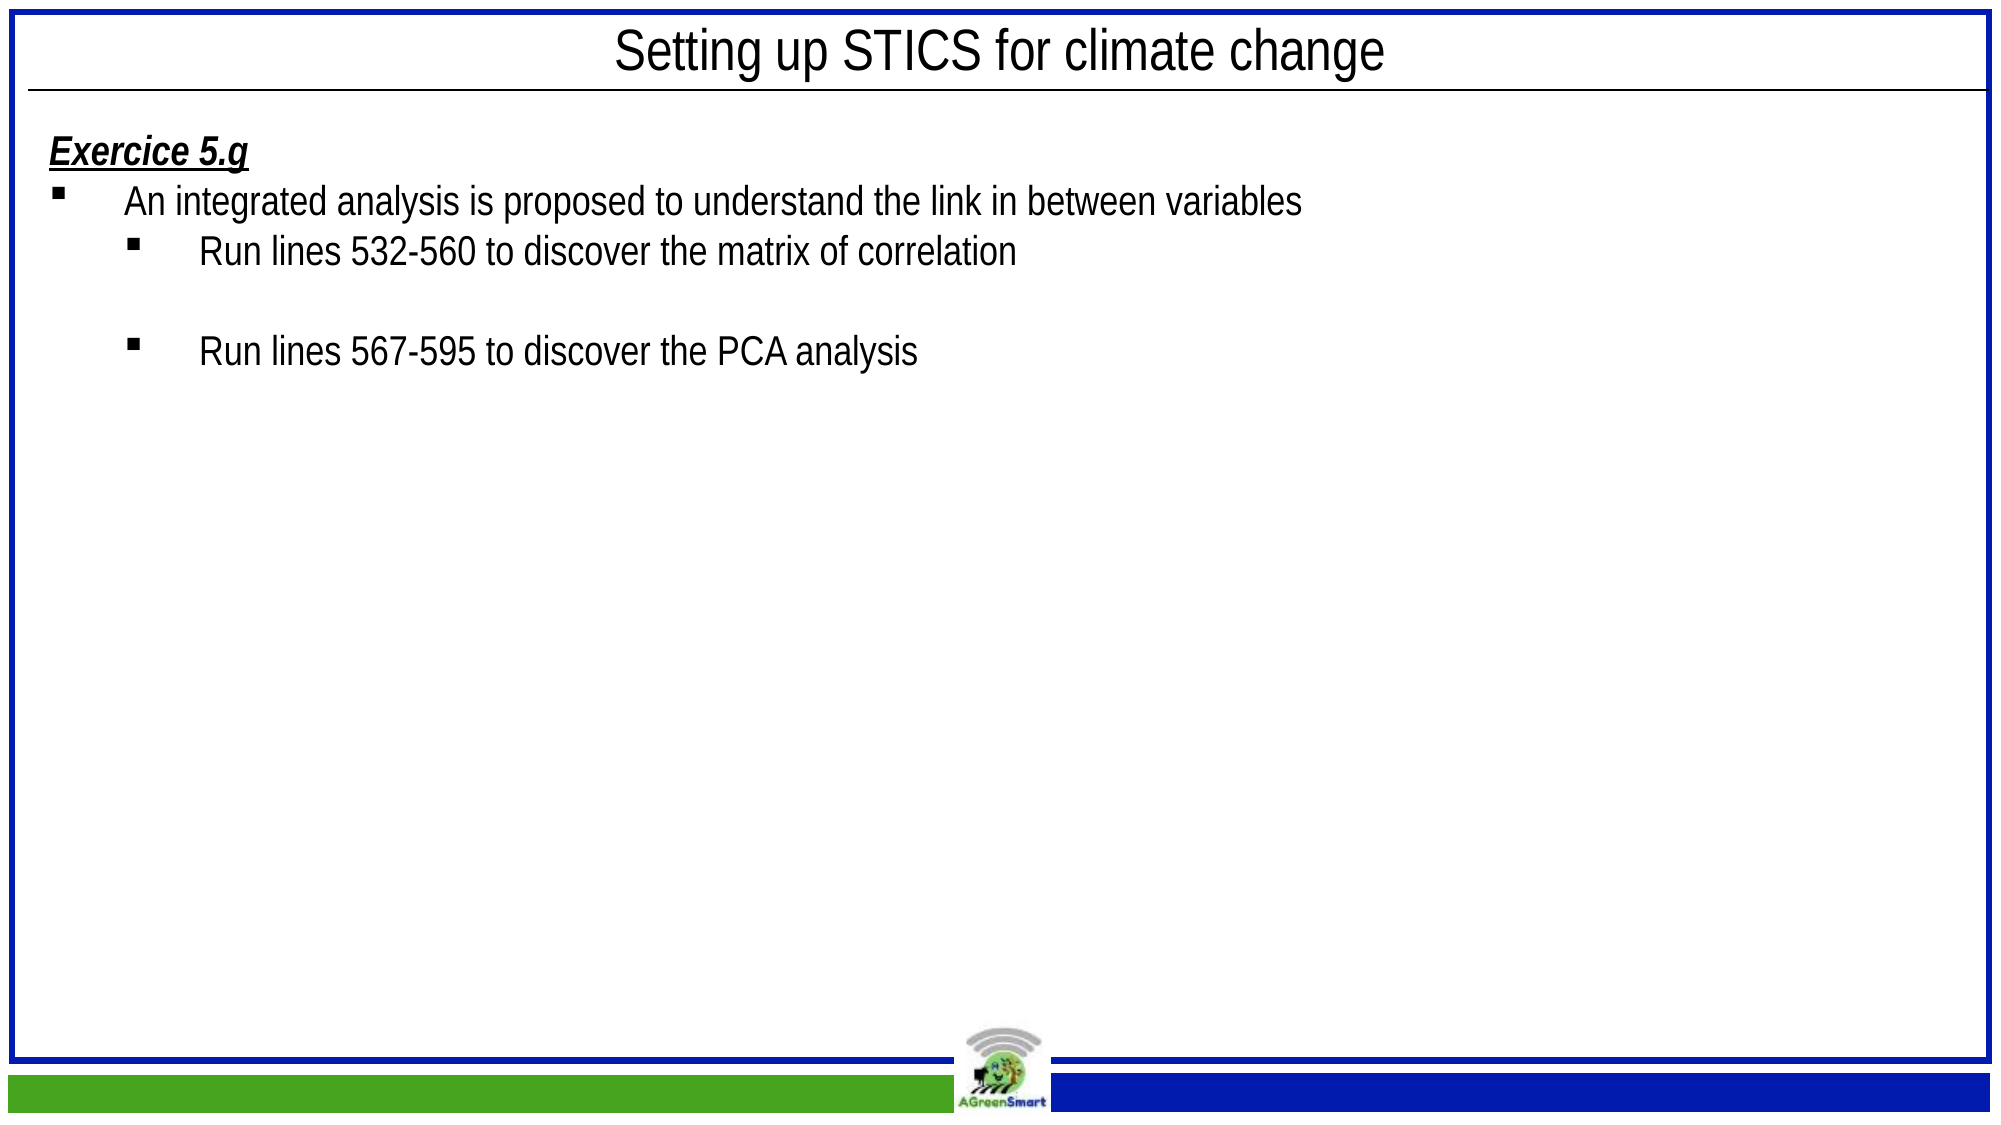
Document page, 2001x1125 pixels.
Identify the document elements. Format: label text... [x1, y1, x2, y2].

text_box Exercice 5.g An integrated analysis is proposed to understand the link in between variables Run lines 532-560 to discover the matrix of correlation Run lines 567-595 to discover the PCA analysis [34, 116, 2000, 482]
text_box Setting up STICS for climate change [0, 5, 2000, 90]
picture [954, 1019, 1051, 1116]
